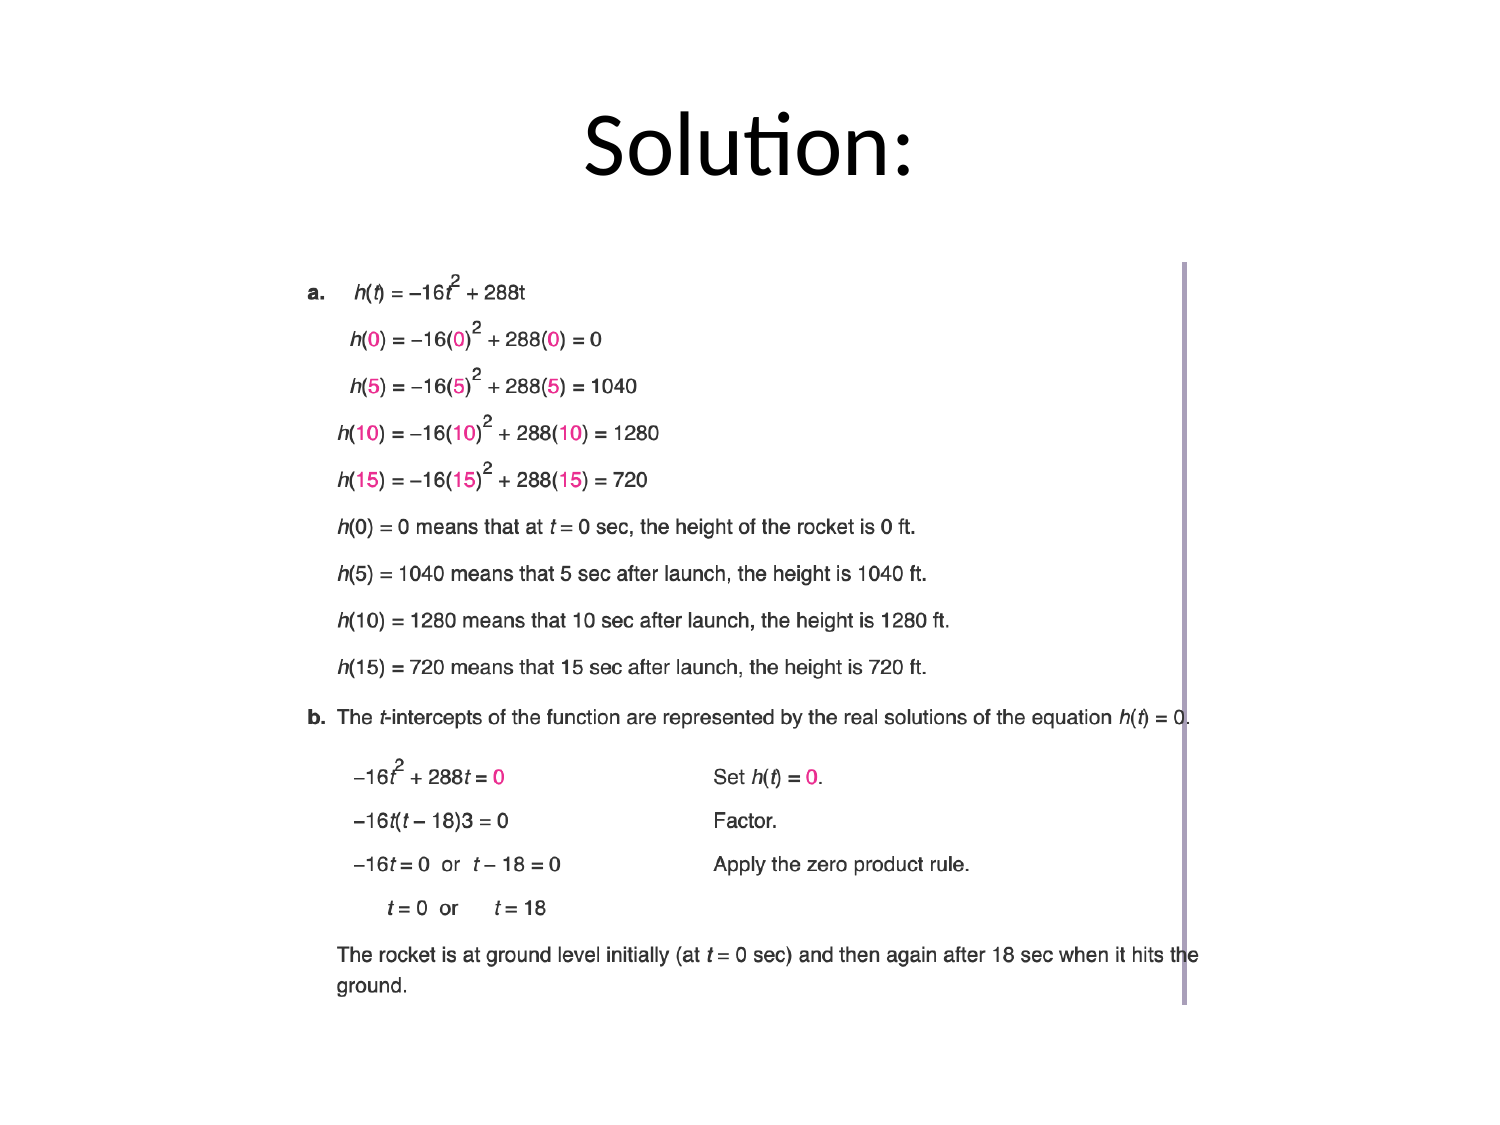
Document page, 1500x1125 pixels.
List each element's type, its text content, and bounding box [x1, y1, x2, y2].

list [74, 262, 1426, 1006]
title Solution: [75, 45, 1425, 233]
